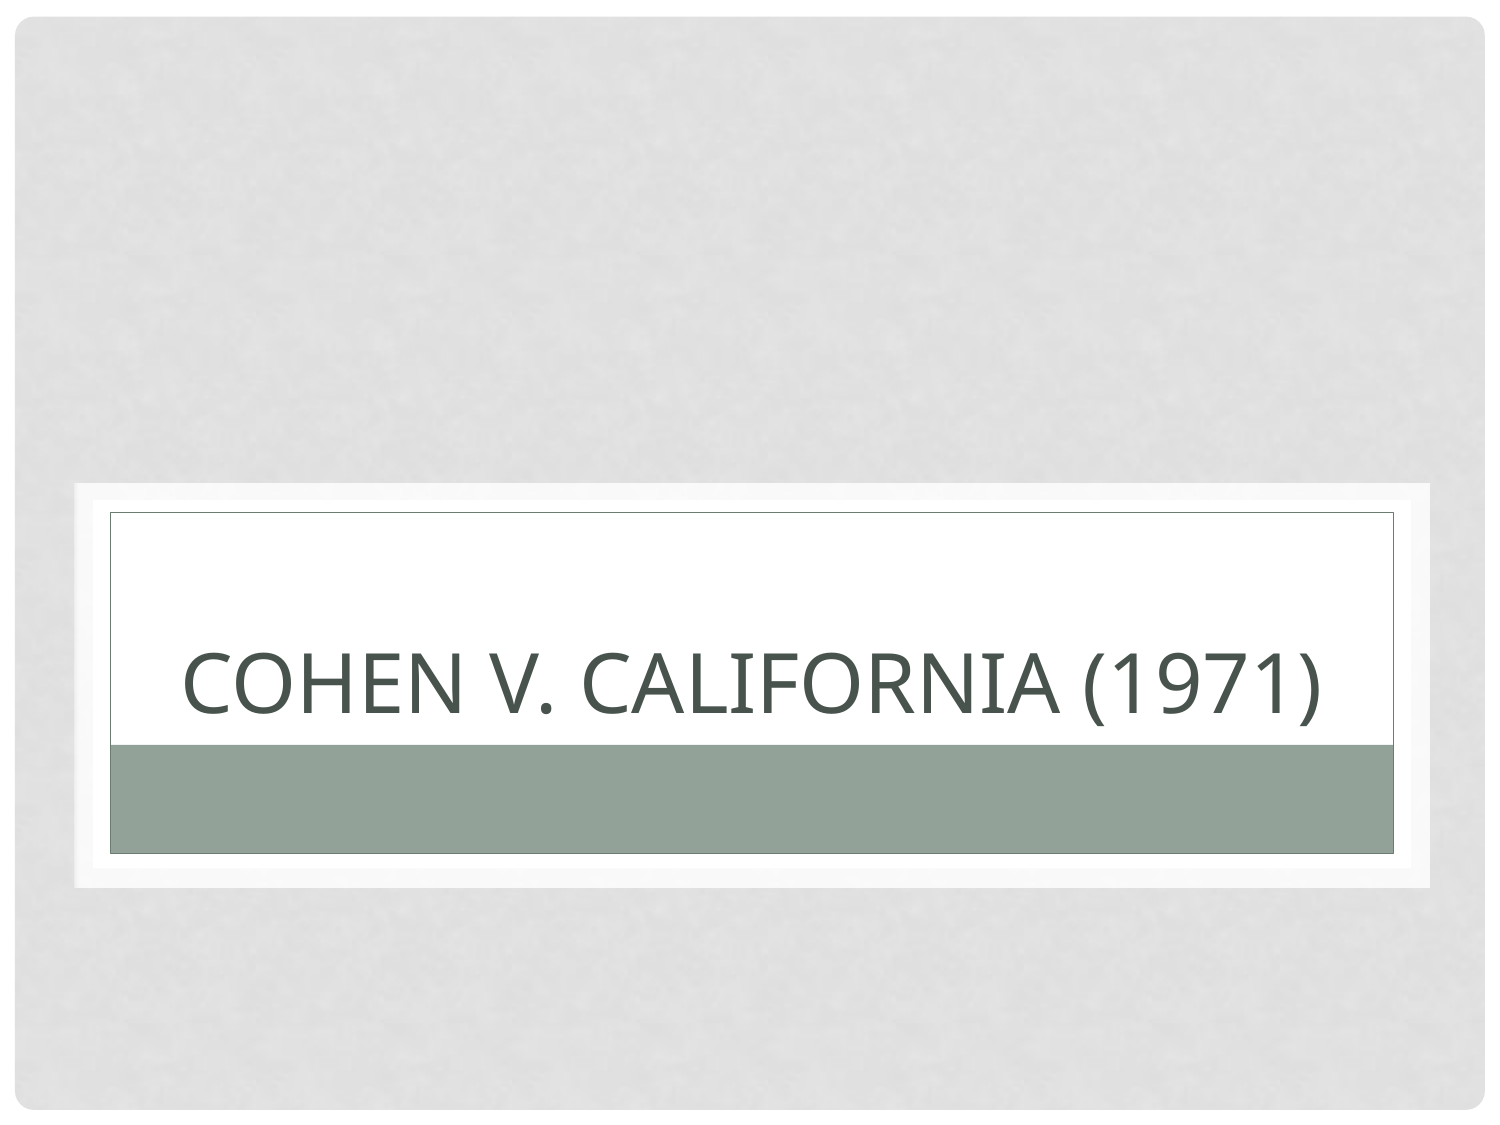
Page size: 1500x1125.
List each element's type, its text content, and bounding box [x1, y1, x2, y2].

title Cohen v. California (1971) [120, 525, 1384, 738]
